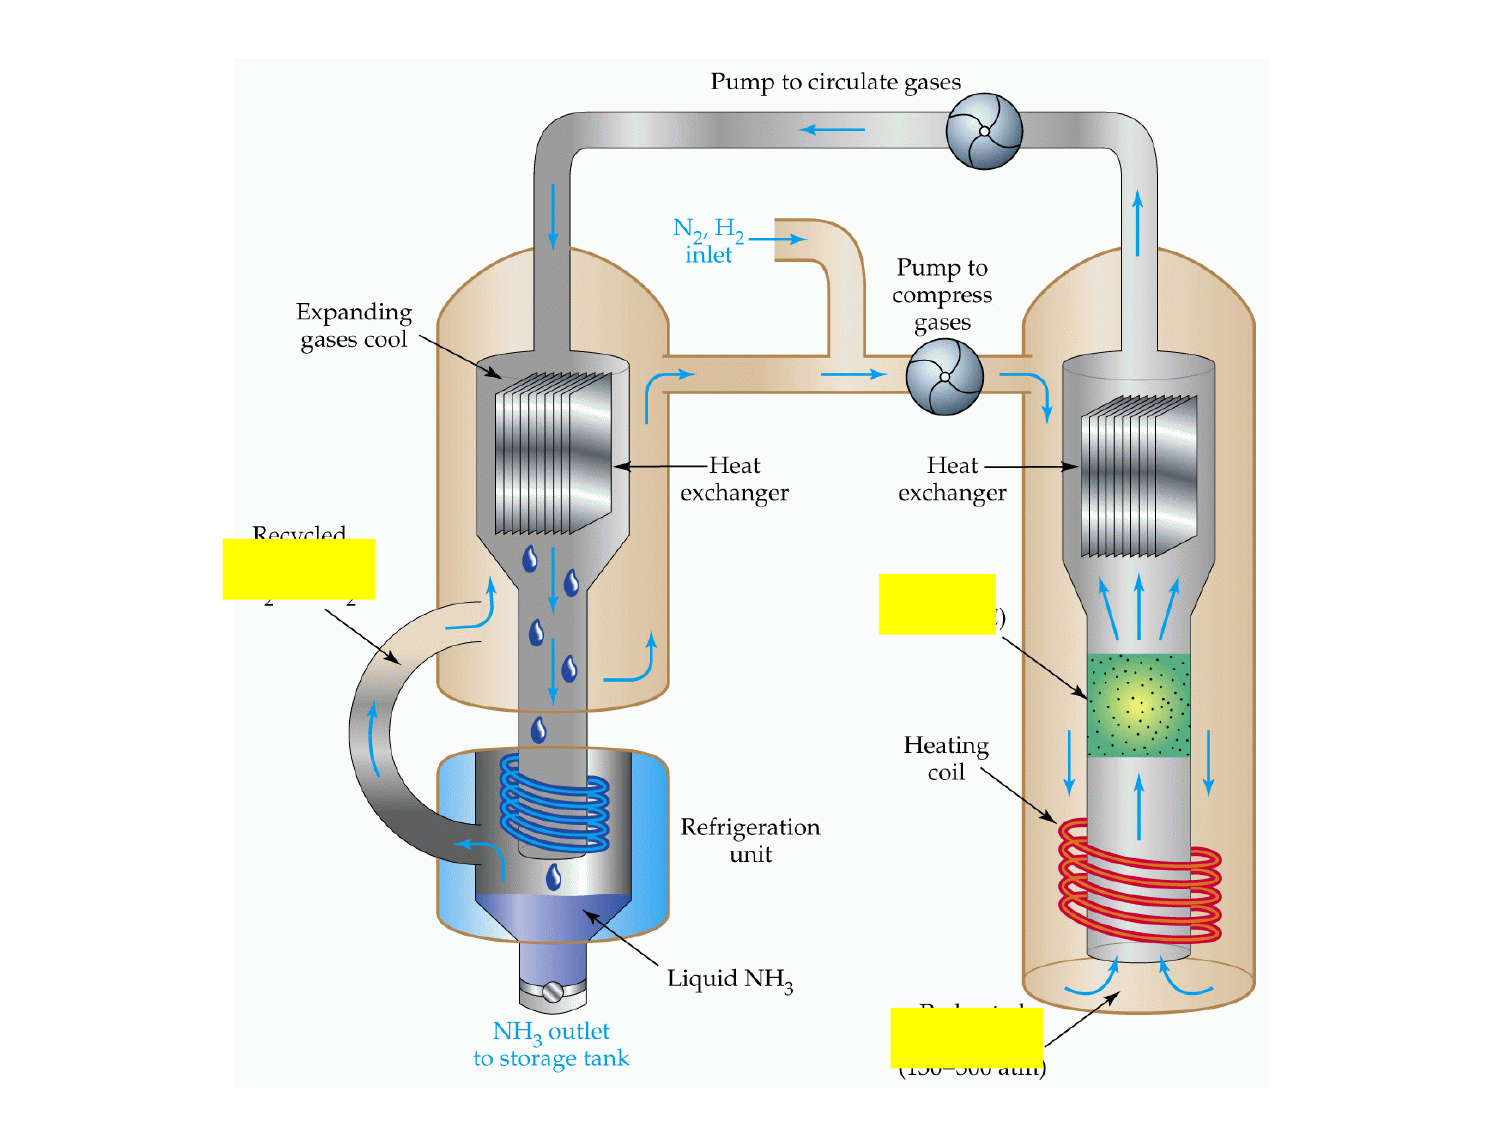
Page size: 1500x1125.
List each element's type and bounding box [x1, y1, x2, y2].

picture [234, 58, 1269, 1089]
text_box [222, 538, 229, 600]
